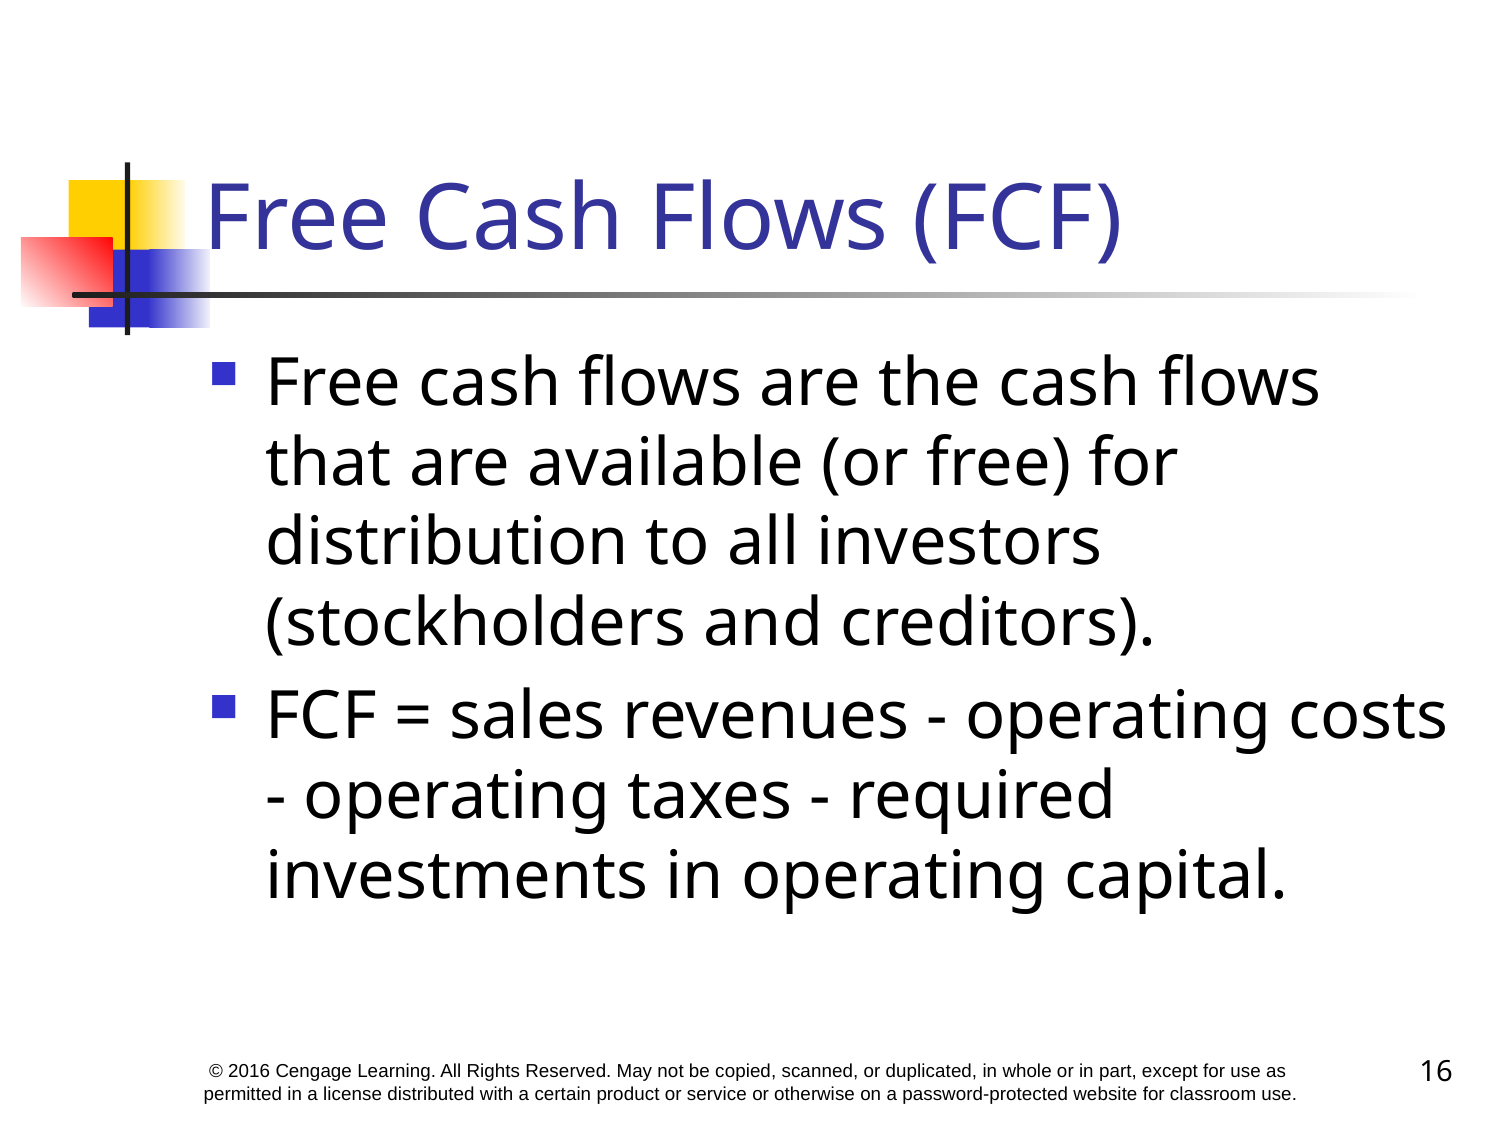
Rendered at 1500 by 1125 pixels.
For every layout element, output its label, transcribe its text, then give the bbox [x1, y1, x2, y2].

list Free cash flows are the cash flows that are available (or free) for distribution to all investors (stockholders and creditors). FCF = sales revenues - operating costs - operating taxes - required investments in operating capital. [193, 330, 1470, 1007]
slide_number 16 [1154, 1023, 1468, 1100]
title Free Cash Flows (FCF) [188, 34, 1468, 276]
